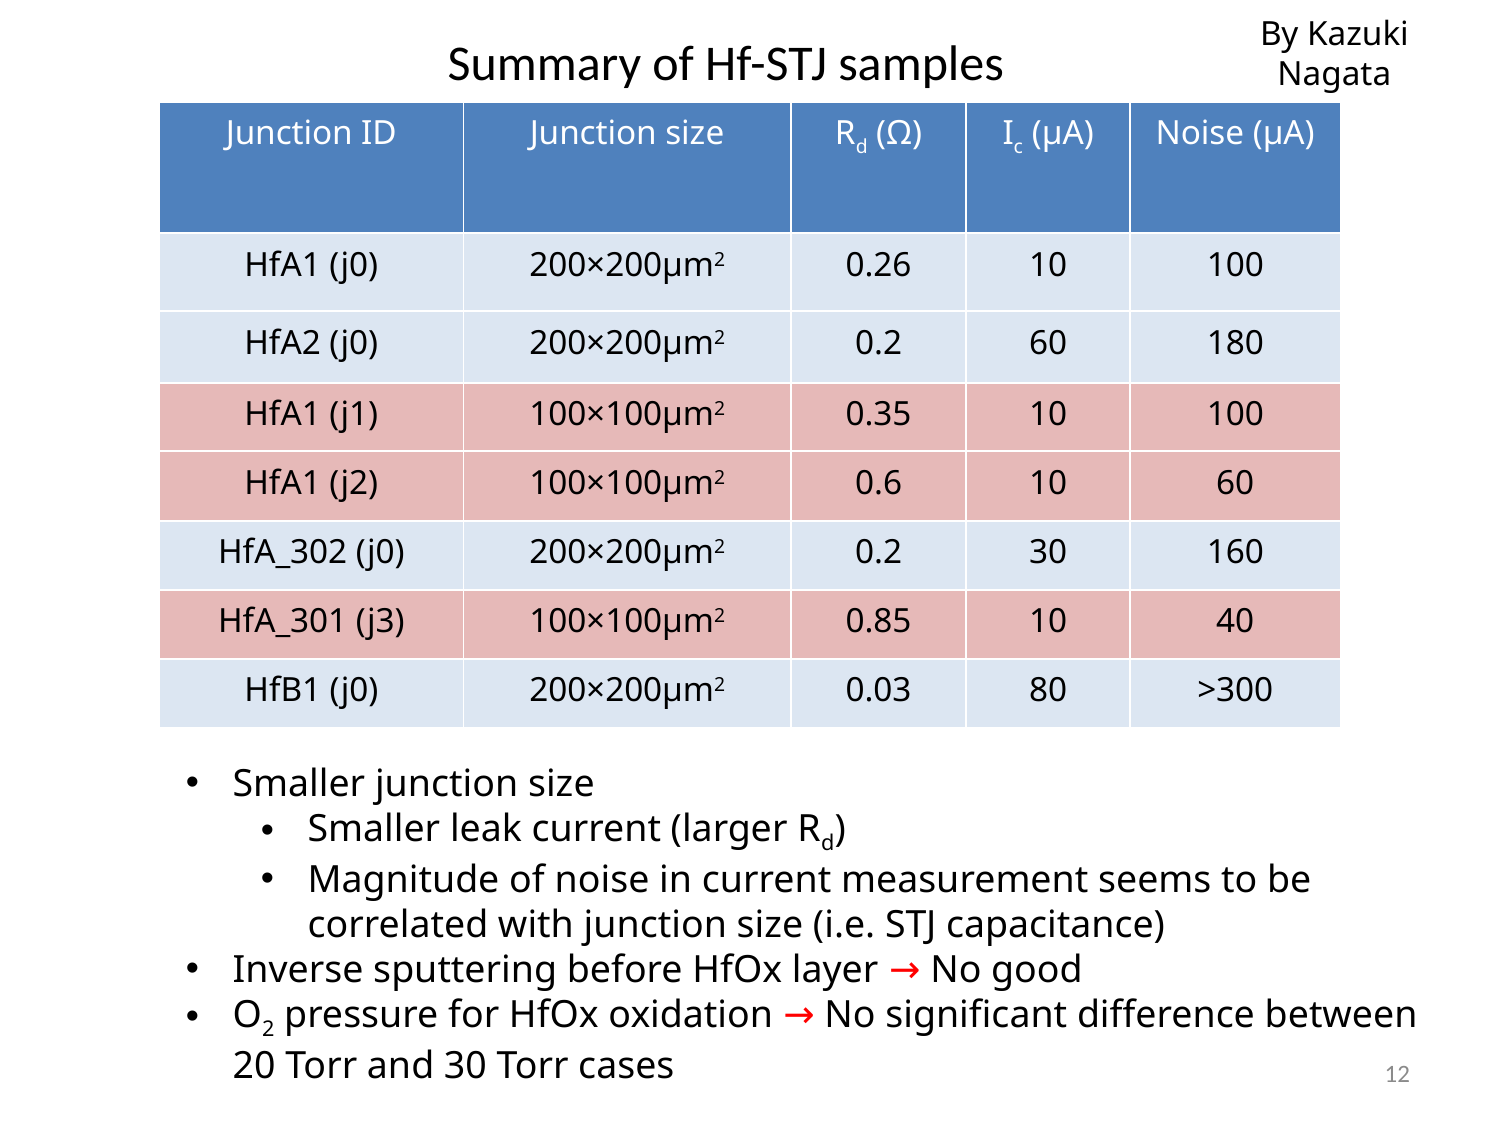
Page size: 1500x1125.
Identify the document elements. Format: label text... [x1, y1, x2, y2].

table_header Noise (μA) [1131, 103, 1340, 232]
table_cell >300 [1131, 660, 1340, 727]
table_cell HfB1 (j0) [160, 660, 463, 727]
table_cell 10 [967, 384, 1129, 450]
table_cell 10 [967, 452, 1129, 520]
table_cell 80 [967, 660, 1129, 727]
table_cell 0.2 [792, 522, 965, 589]
table_cell 100×100μm2 [464, 591, 790, 658]
table_cell HfA1 (j2) [160, 452, 463, 520]
table_cell 0.03 [792, 660, 965, 727]
table_cell HfA2 (j0) [160, 312, 463, 382]
table_cell 100×100μm2 [464, 384, 790, 450]
table_cell 0.85 [792, 591, 965, 658]
table_cell 100×100μm2 [464, 452, 790, 520]
table_cell 30 [967, 522, 1129, 589]
table_cell HfA_302 (j0) [160, 522, 463, 589]
table_cell 0.26 [792, 234, 965, 310]
table_cell 160 [1131, 522, 1340, 589]
table_cell 60 [967, 312, 1129, 382]
table_cell HfA1 (j0) [160, 234, 463, 310]
table_cell HfA1 (j1) [160, 384, 463, 450]
table_cell 100 [1131, 234, 1340, 310]
table_header Ic (μA) [967, 103, 1129, 232]
table_cell 200×200μm2 [464, 312, 790, 382]
table_cell 40 [1131, 591, 1340, 658]
table_header Junction size [464, 103, 790, 232]
text_box By Kazuki Nagata [1186, 4, 1483, 100]
table_cell HfA_301 (j3) [160, 591, 463, 658]
table_cell 10 [967, 234, 1129, 310]
table_cell 100 [1131, 384, 1340, 450]
table_cell 180 [1131, 312, 1340, 382]
table_header Junction ID [160, 103, 463, 232]
title Summary of Hf-STJ samples [51, 19, 1340, 102]
slide_number 12 [1074, 1042, 1425, 1103]
table_cell 200×200μm2 [464, 522, 790, 589]
table_cell 0.6 [792, 452, 965, 520]
text_box Smaller junction size Smaller leak current (larger Rd) Magnitude of noise in current measurement seems to be correlated with junction size (i.e. STJ capacitance) Inverse sputtering before HfOx layer → No good O2 pressure for HfOx oxidation → No significant difference between 20 Torr and 30 Torr cases [171, 751, 1459, 1094]
table_cell 200×200μm2 [464, 660, 790, 727]
table_cell 60 [1131, 452, 1340, 520]
table_cell 0.2 [792, 312, 965, 382]
table_cell 0.35 [792, 384, 965, 450]
table_cell 10 [967, 591, 1129, 658]
table_cell 200×200μm2 [464, 234, 790, 310]
table_header Rd (Ω) [792, 103, 965, 232]
